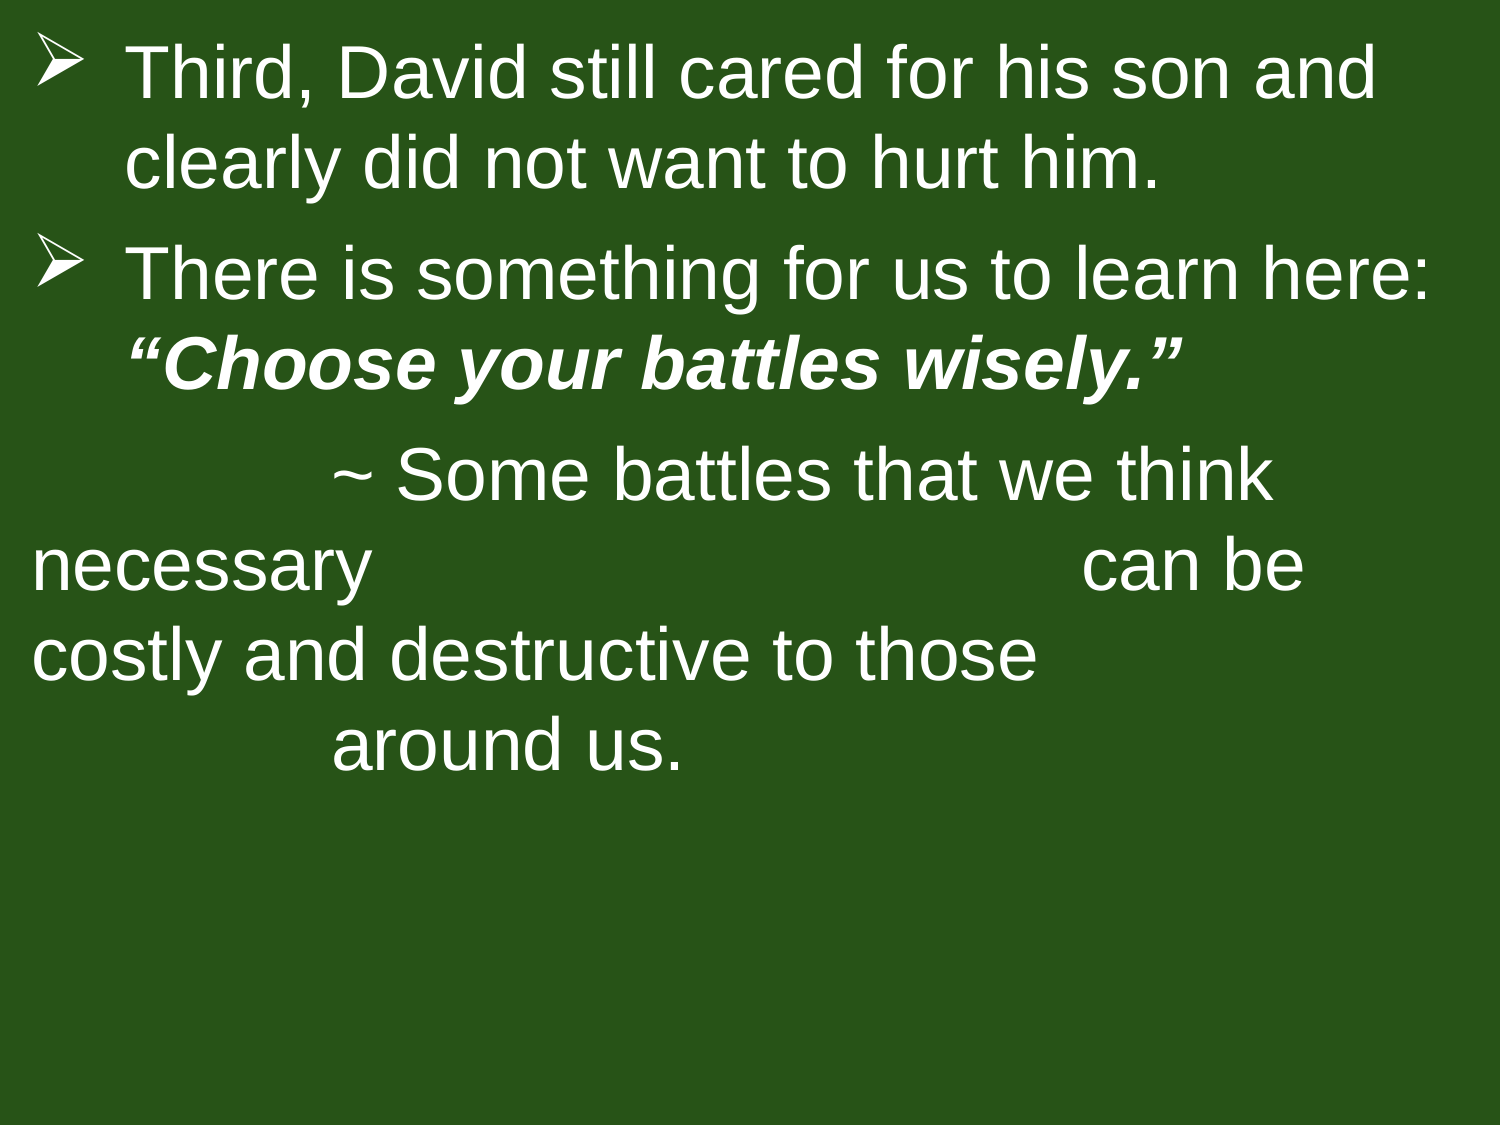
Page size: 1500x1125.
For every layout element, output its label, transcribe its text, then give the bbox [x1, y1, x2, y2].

subtitle Third, David still cared for his son and clearly did not want to hurt him. There is something for us to learn here: “Choose your battles wisely.” ~ Some battles that we think necessary can be costly and destructive to those around us. [16, 16, 1486, 1108]
